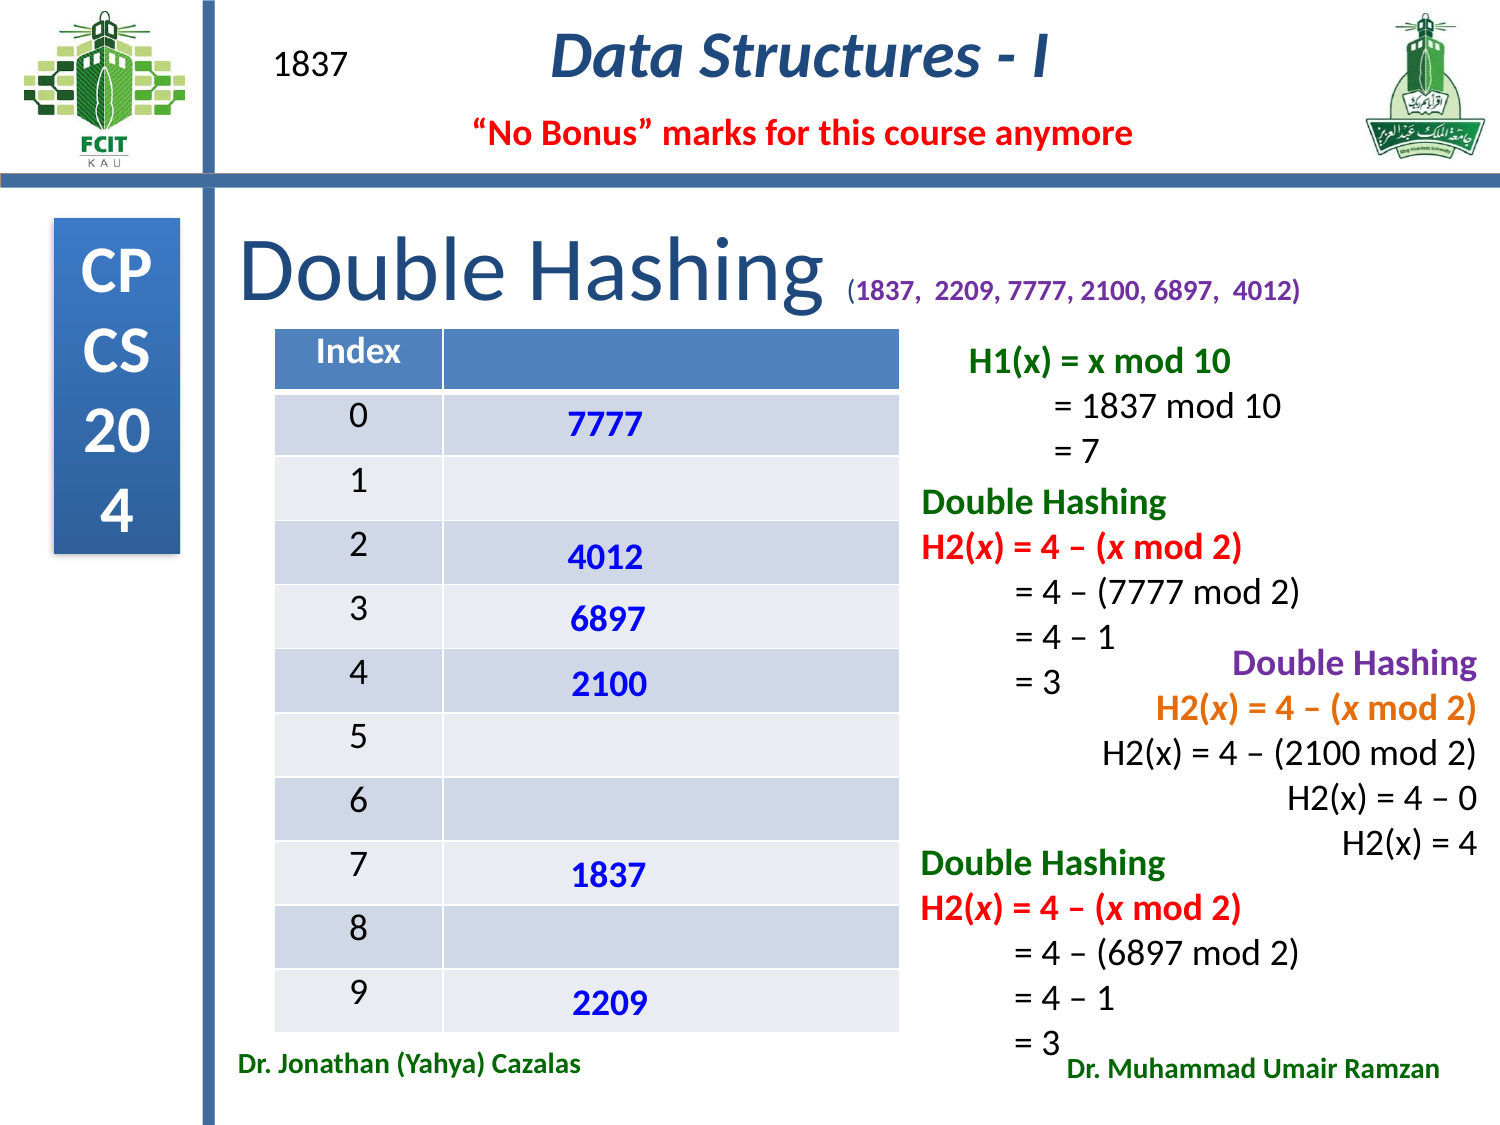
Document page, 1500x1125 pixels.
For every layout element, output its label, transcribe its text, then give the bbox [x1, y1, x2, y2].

table_cell 7 [275, 842, 442, 904]
table_cell [444, 457, 899, 520]
table_cell 9 [275, 970, 442, 1032]
table_cell 3 [275, 585, 442, 648]
table_cell [444, 714, 899, 776]
text_box Double Hashing H2(x) = 4 – (x mod 2) = 4 – (7777 mod 2) = 4 – 1 = 3 [906, 469, 1362, 710]
table_header [444, 329, 899, 389]
table_cell [444, 521, 899, 584]
text_box 7777 [543, 391, 667, 452]
table_cell 4 [275, 649, 442, 712]
table_cell [444, 395, 899, 455]
text_box 2209 [548, 971, 672, 1031]
table_cell [444, 906, 899, 968]
table_cell 0 [275, 395, 442, 455]
text_box Double Hashing H2(x) = 4 – (x mod 2) H2(x) = 4 – (2100 mod 2) H2(x) = 4 – 0 H2(x) = 4 [954, 630, 1493, 871]
picture [24, 6, 185, 167]
text_box 4012 [544, 524, 667, 585]
text_box 2100 [548, 651, 671, 712]
table_cell 1 [275, 457, 442, 520]
picture [1361, 11, 1487, 162]
table_cell 6 [275, 778, 442, 840]
table_cell [444, 842, 899, 904]
table_header Index [275, 329, 442, 389]
table_cell [444, 778, 899, 840]
title Double Hashing (1837, 2209, 7777, 2100, 6897, 4012) [223, 204, 1484, 337]
table_cell [444, 970, 899, 1032]
text_box H1(x) = x mod 10 = 1837 mod 10 = 7 [954, 328, 1410, 479]
table_cell 2 [275, 521, 442, 584]
text_box 6897 [546, 586, 670, 647]
text_box 1837 [249, 31, 372, 92]
text_box Double Hashing H2(x) = 4 – (x mod 2) = 4 – (6897 mod 2) = 4 – 1 = 3 [905, 830, 1362, 1071]
table_cell 8 [275, 906, 442, 968]
table_cell [444, 585, 899, 648]
text_box 1837 [547, 842, 670, 903]
table_cell [444, 649, 899, 712]
table_cell 5 [275, 714, 442, 776]
